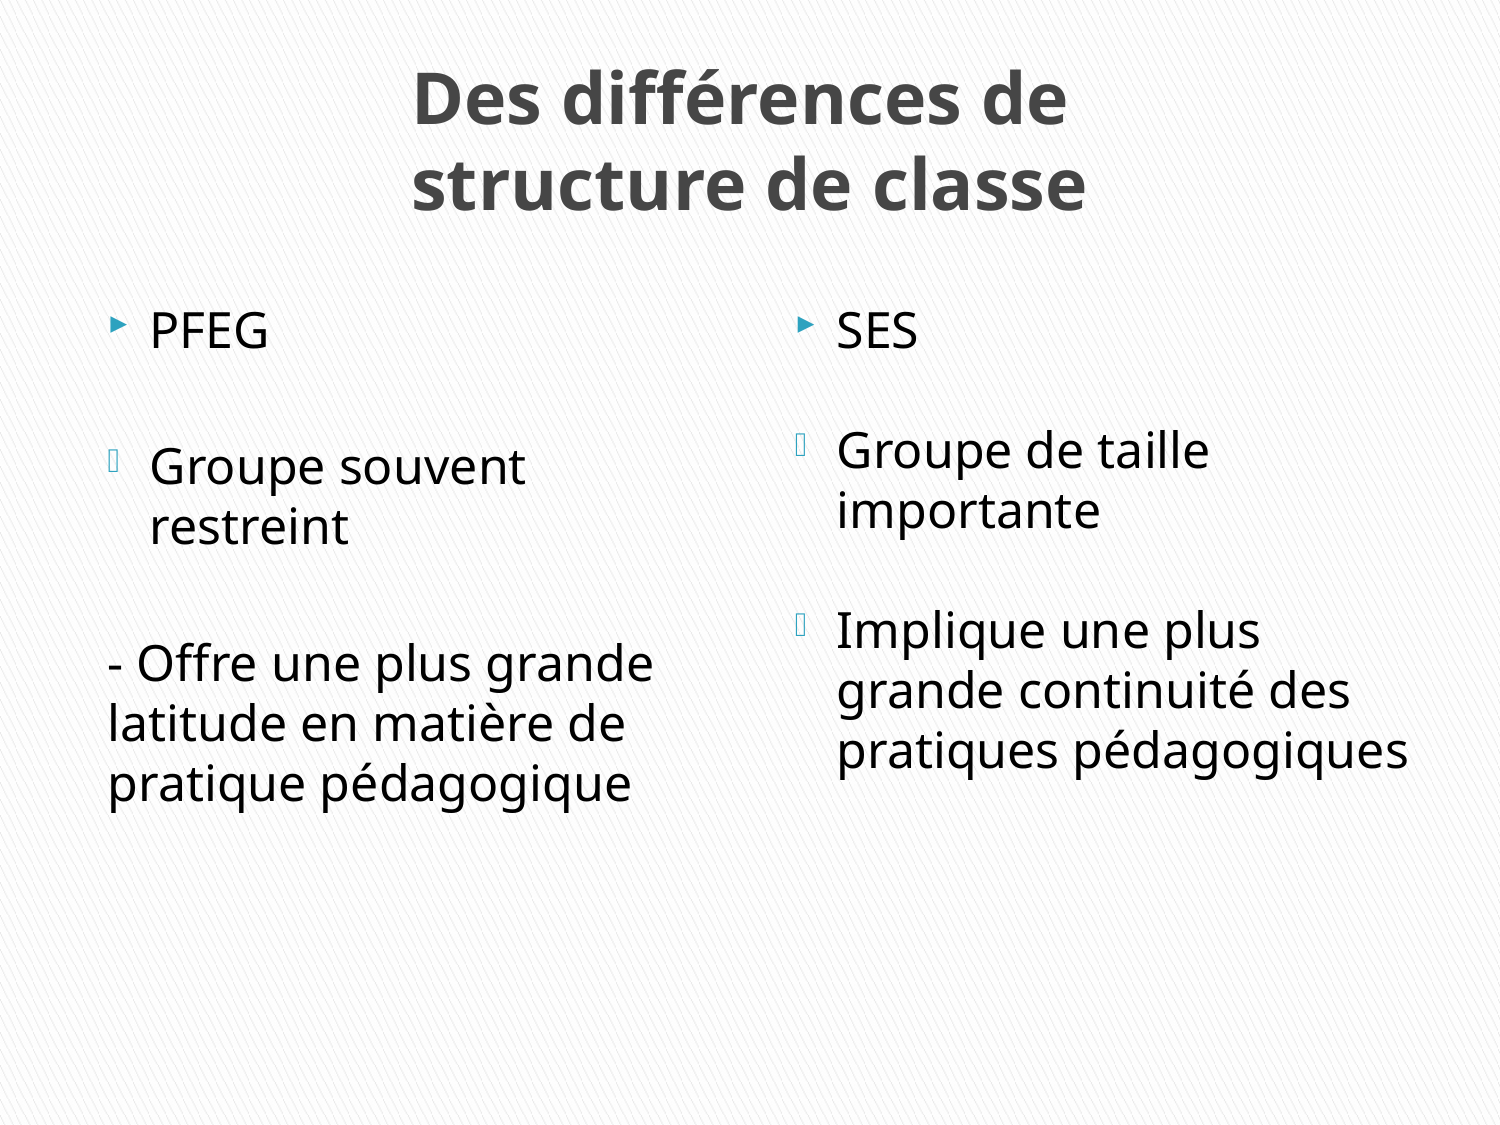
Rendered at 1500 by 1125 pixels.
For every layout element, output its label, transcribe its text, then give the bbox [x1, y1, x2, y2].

list SES Groupe de taille importante Implique une plus grande continuité des pratiques pédagogiques [761, 290, 1447, 917]
list PFEG Groupe souvent restreint - Offre une plus grande latitude en matière de pratique pédagogique [75, 290, 738, 965]
title Des différences de structure de classe [75, 44, 1425, 233]
